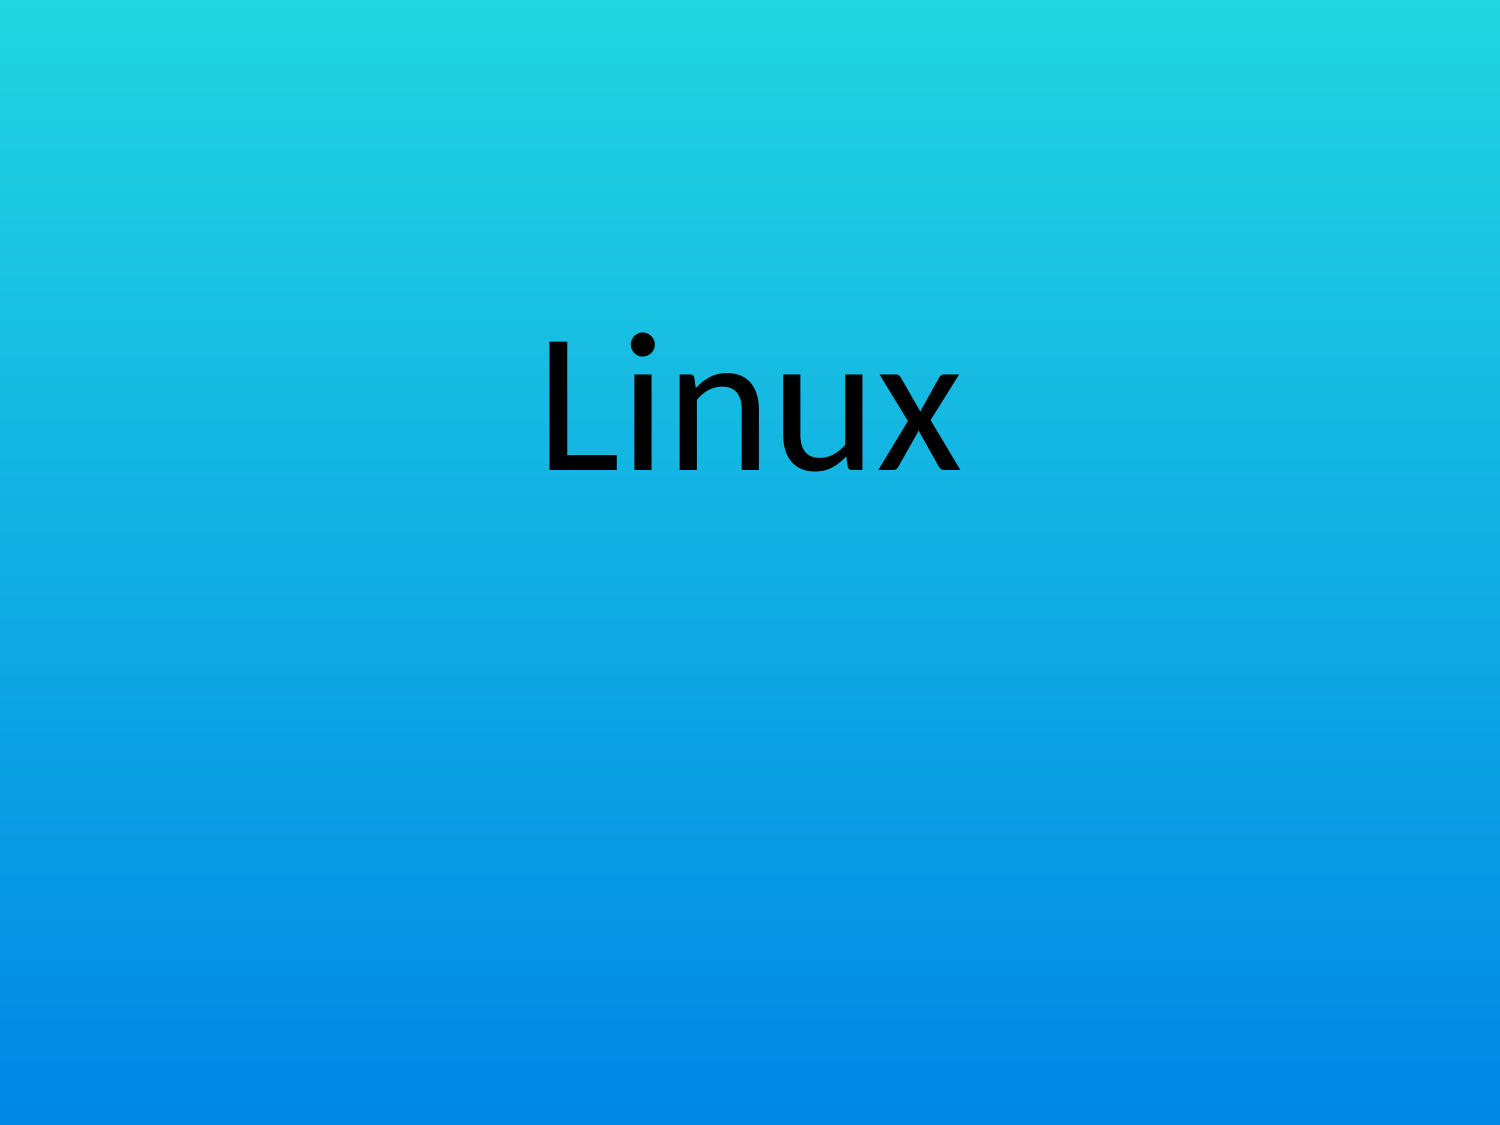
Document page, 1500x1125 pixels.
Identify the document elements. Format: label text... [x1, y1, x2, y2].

list Linux [75, 262, 1425, 1005]
